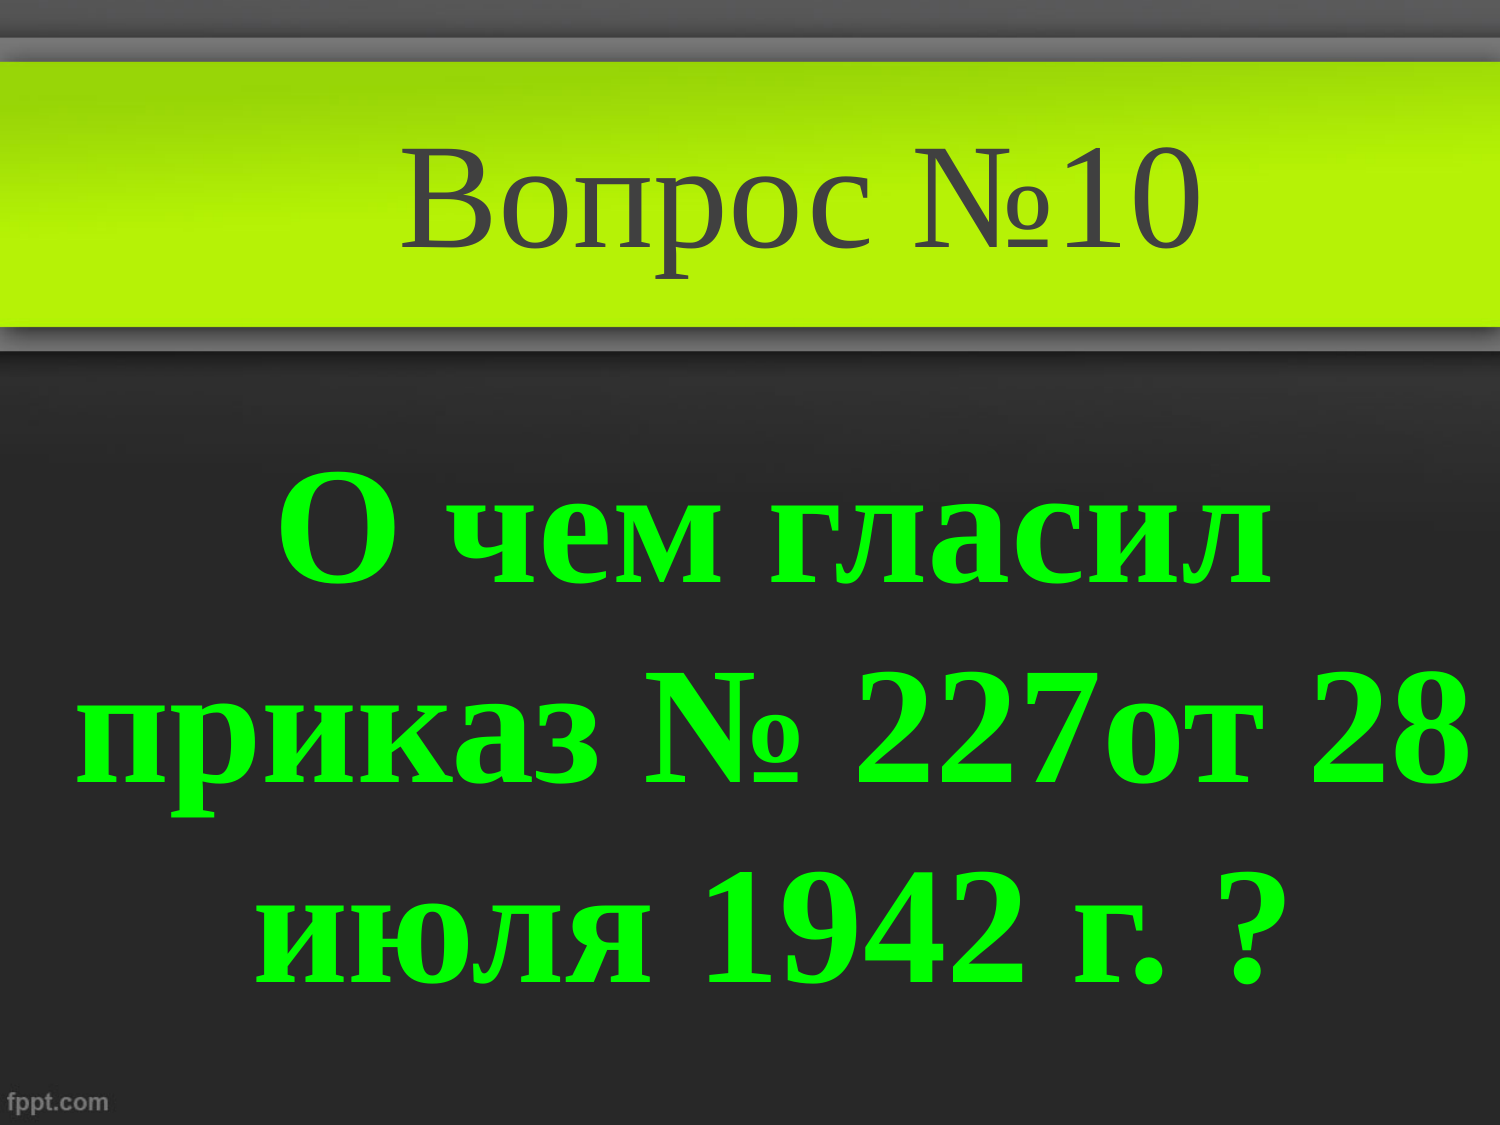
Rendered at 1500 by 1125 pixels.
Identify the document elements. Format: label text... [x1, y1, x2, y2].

text_box Вопрос №10 [383, 89, 1353, 285]
text_box О чем гласил приказ № 227от 28 июля 1942 г. ? [48, 408, 1500, 1024]
picture [0, 0, 1500, 1125]
